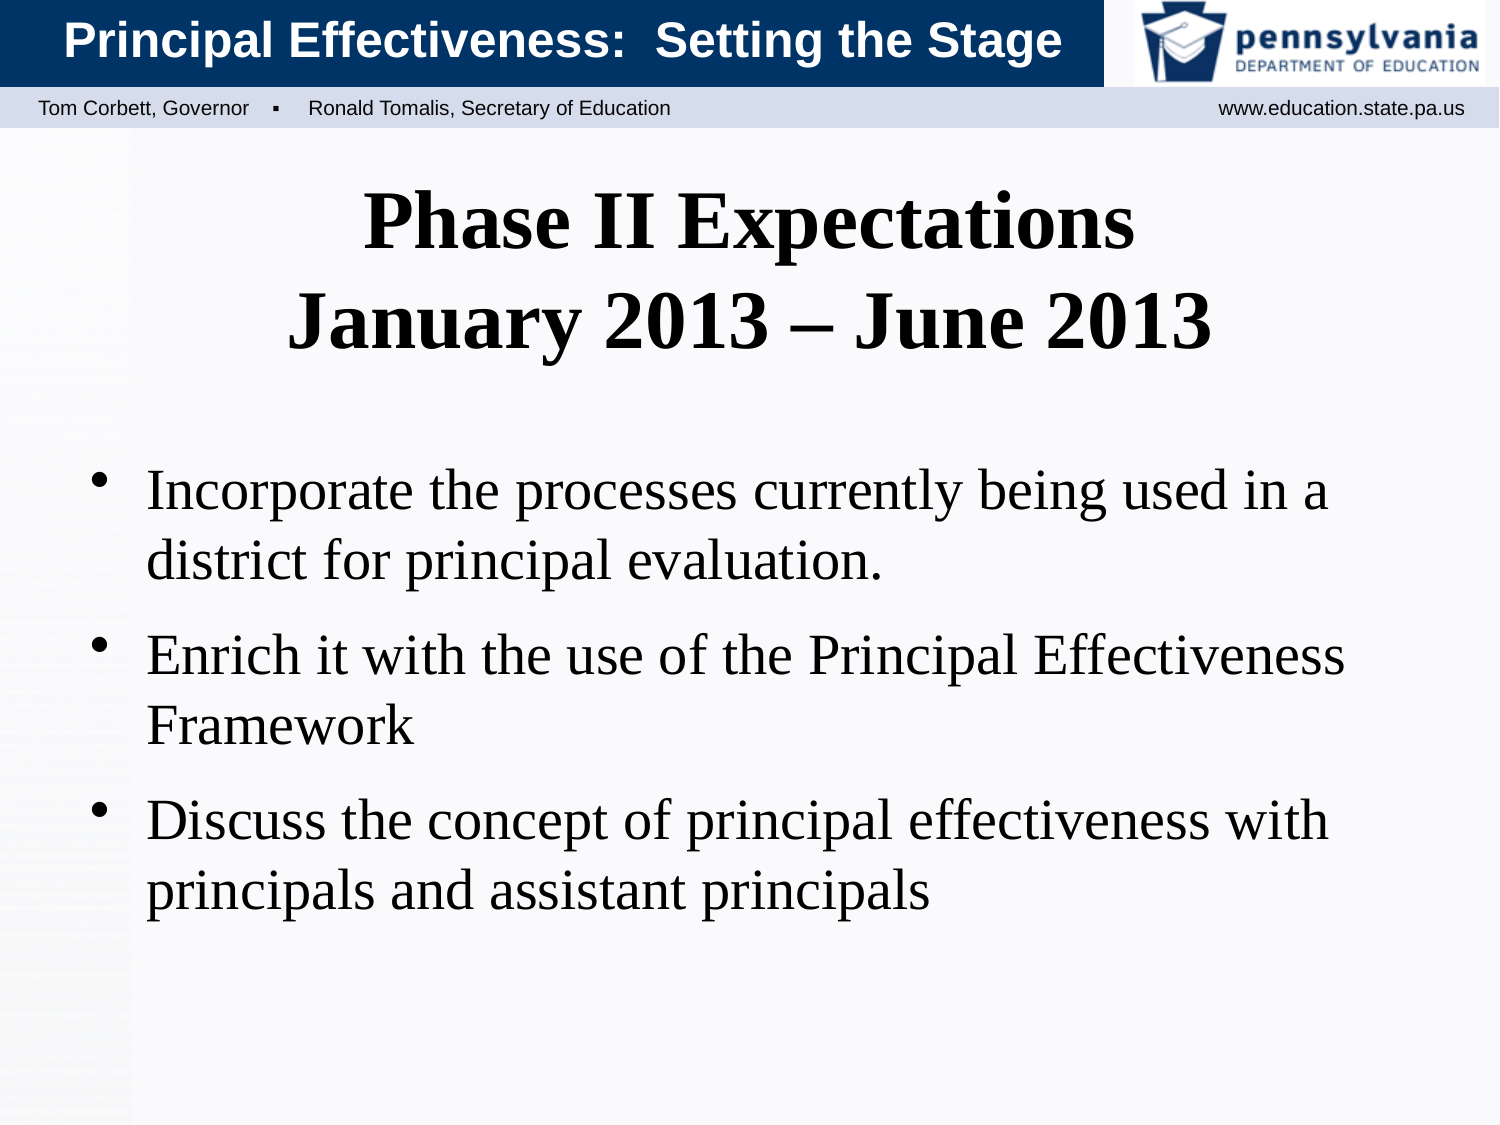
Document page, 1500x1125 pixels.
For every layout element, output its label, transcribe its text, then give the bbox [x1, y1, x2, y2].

list Incorporate the processes currently being used in a district for principal evaluation. Enrich it with the use of the Principal Effectiveness Framework Discuss the concept of principal effectiveness with principals and assistant principals [75, 374, 1425, 1117]
title Phase II Expectations January 2013 – June 2013 [75, 157, 1425, 360]
picture [0, 0, 1500, 1125]
